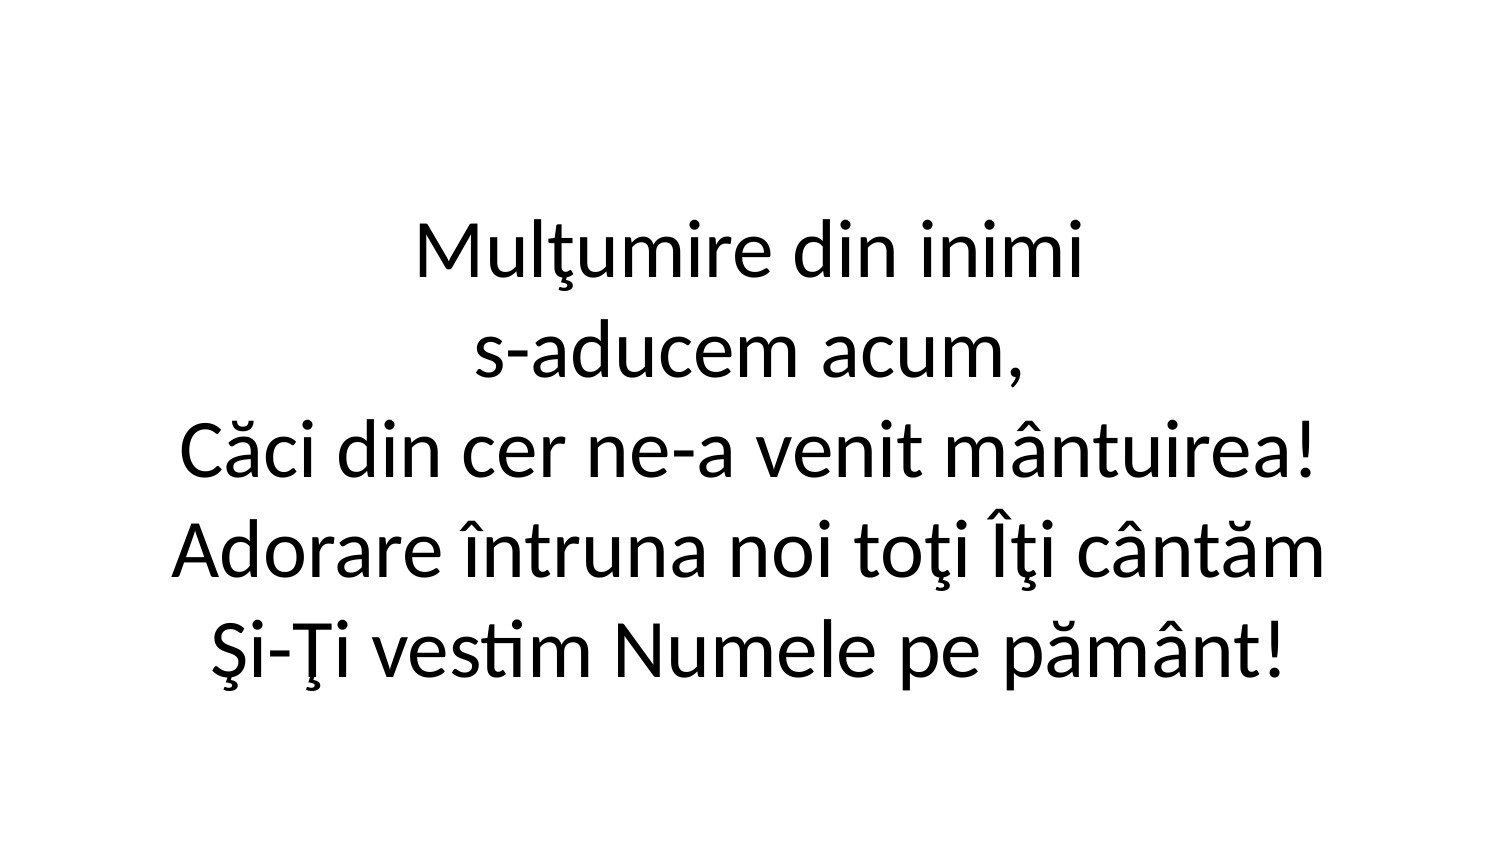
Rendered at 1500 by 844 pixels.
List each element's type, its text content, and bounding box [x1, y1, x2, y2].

text_box Mulţumire din inimi s-aducem acum, Căci din cer ne-a venit mântuirea! Adorare întruna noi toţi Îţi cântăm Şi-Ţi vestim Numele pe pământ! [156, 142, 1344, 702]
